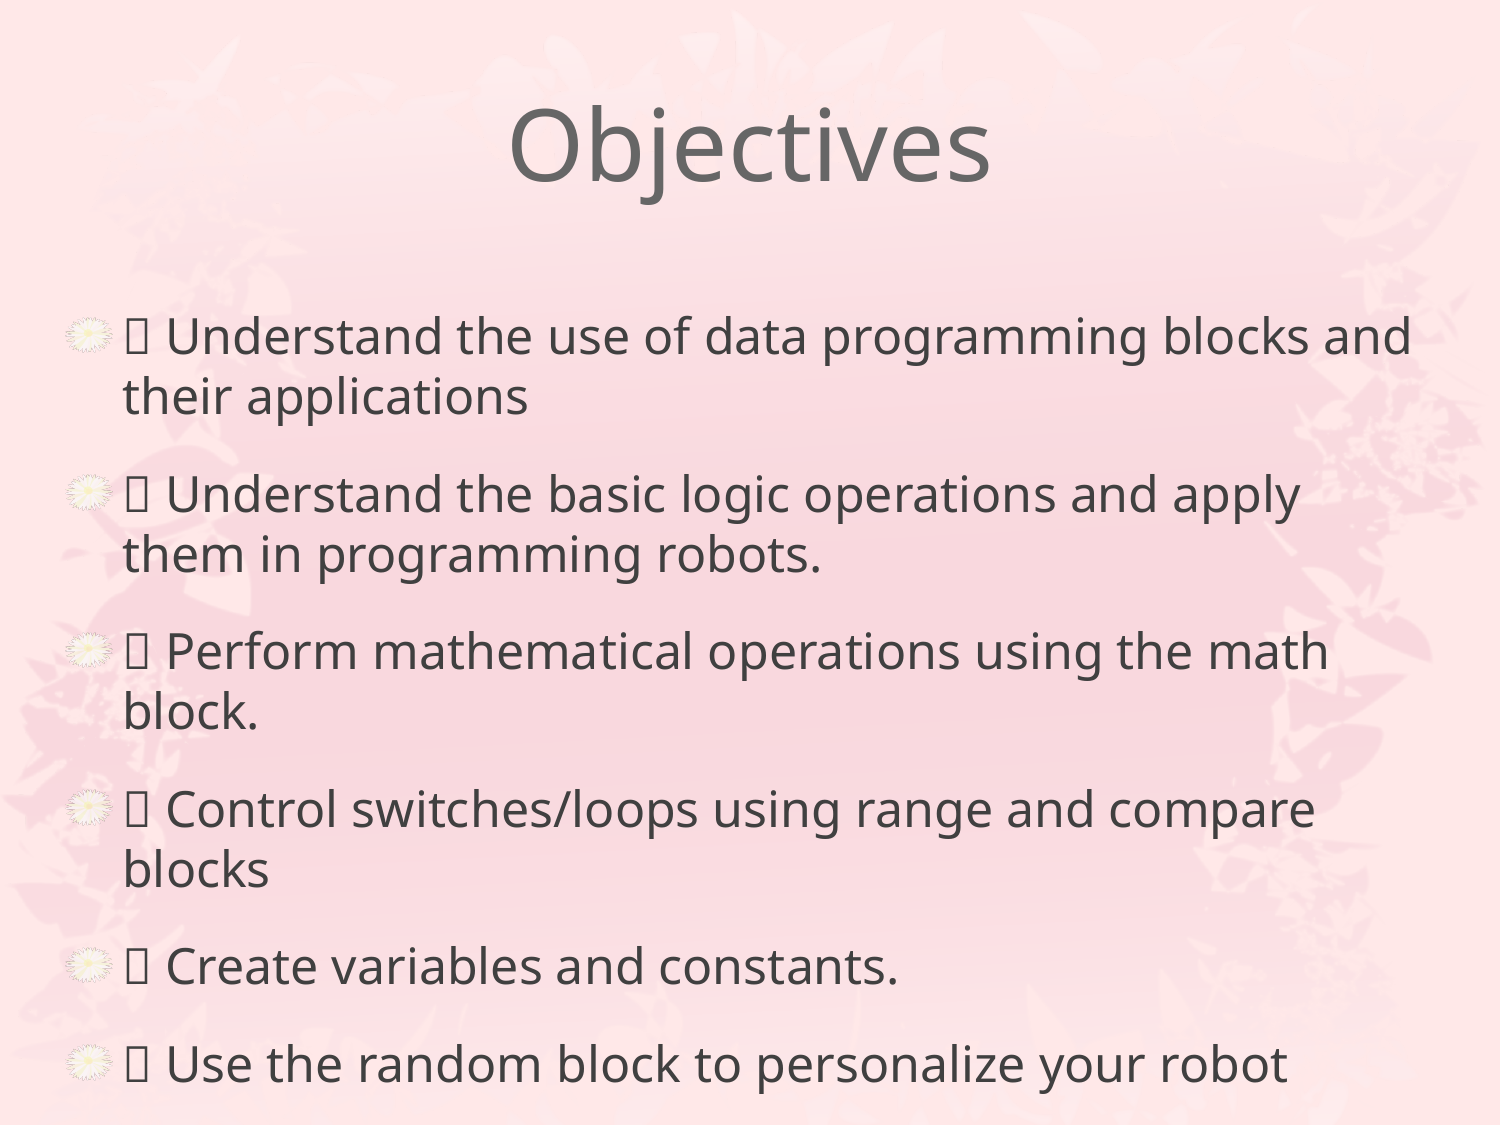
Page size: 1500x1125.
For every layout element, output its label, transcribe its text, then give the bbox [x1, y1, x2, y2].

title Objectives [75, 12, 1425, 200]
list  Understand the use of data programming blocks and their applications  Understand the basic logic operations and apply them in programming robots.  Perform mathematical operations using the math block.  Control switches/loops using range and compare blocks  Create variables and constants.  Use the random block to personalize your robot [50, 200, 1438, 975]
picture [0, 0, 1500, 1125]
